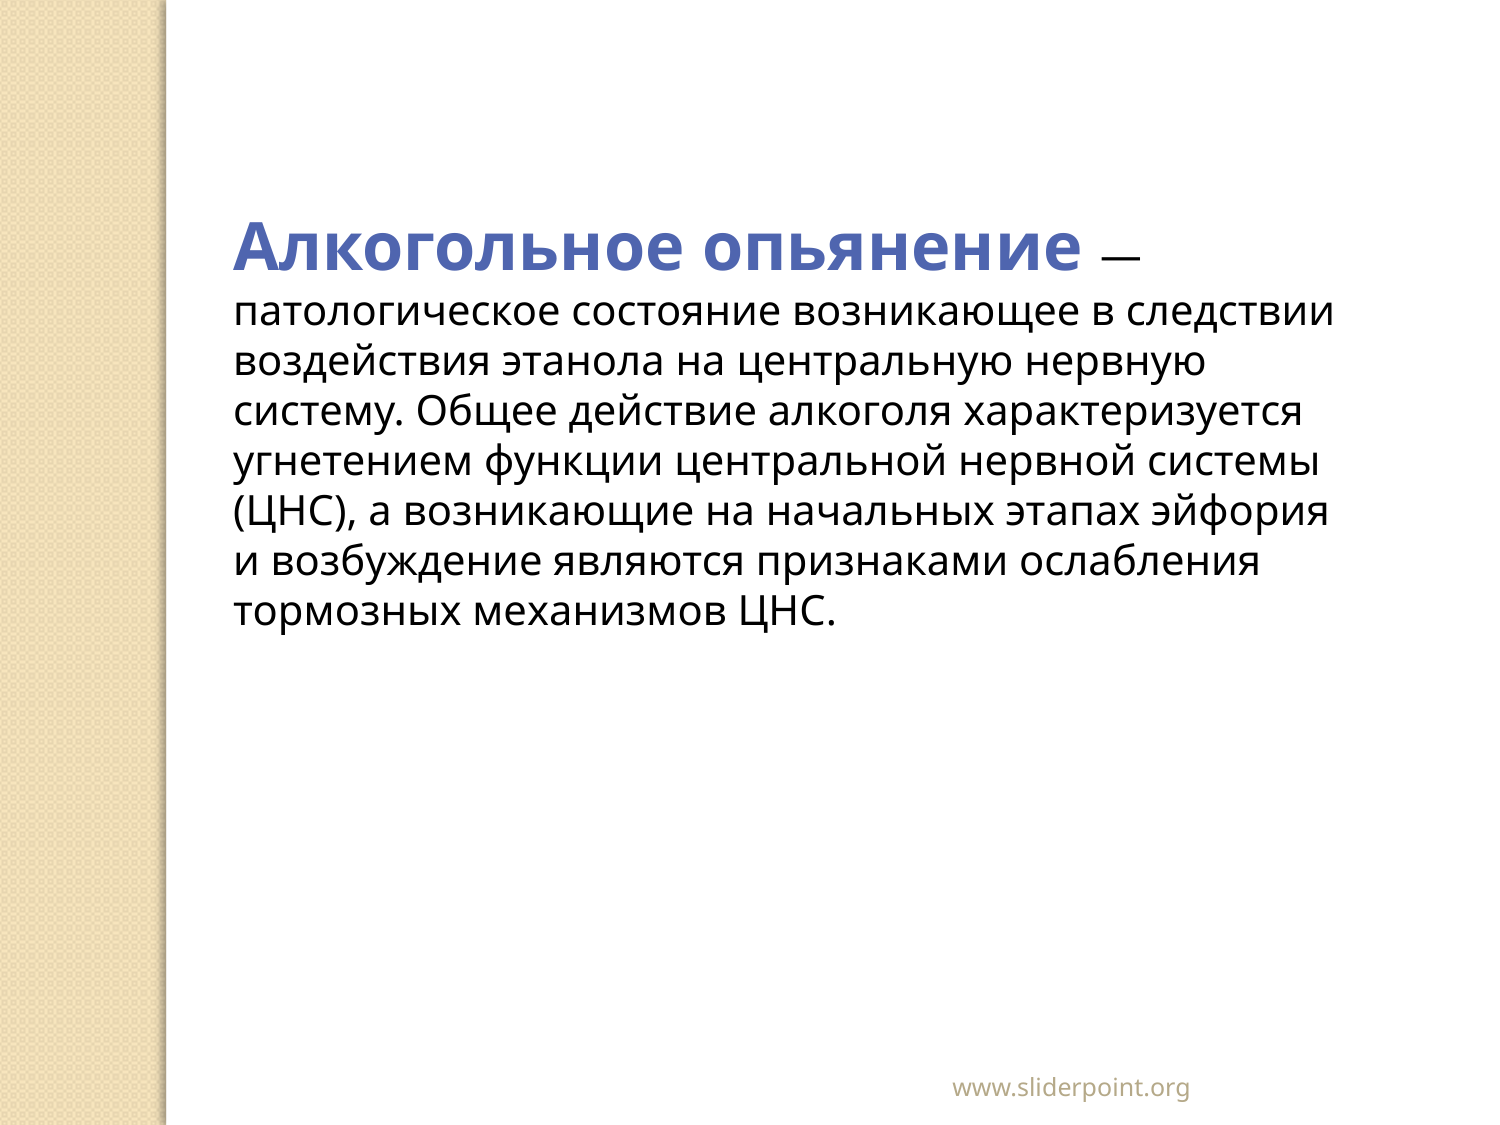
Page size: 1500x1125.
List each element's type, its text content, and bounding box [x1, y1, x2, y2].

footer www.sliderpoint.org [937, 1034, 1413, 1113]
text_box Алкогольное опьянение — патологическое состояние возникающее в следствии воздействия этанола на центральную нервную систему. Общее действие алкоголя характеризуется угнетением функции центральной нервной системы (ЦНС), а возникающие на начальных этапах эйфория и возбуждение являются признаками ослабления тормозных механизмов ЦНС. [218, 196, 1365, 642]
